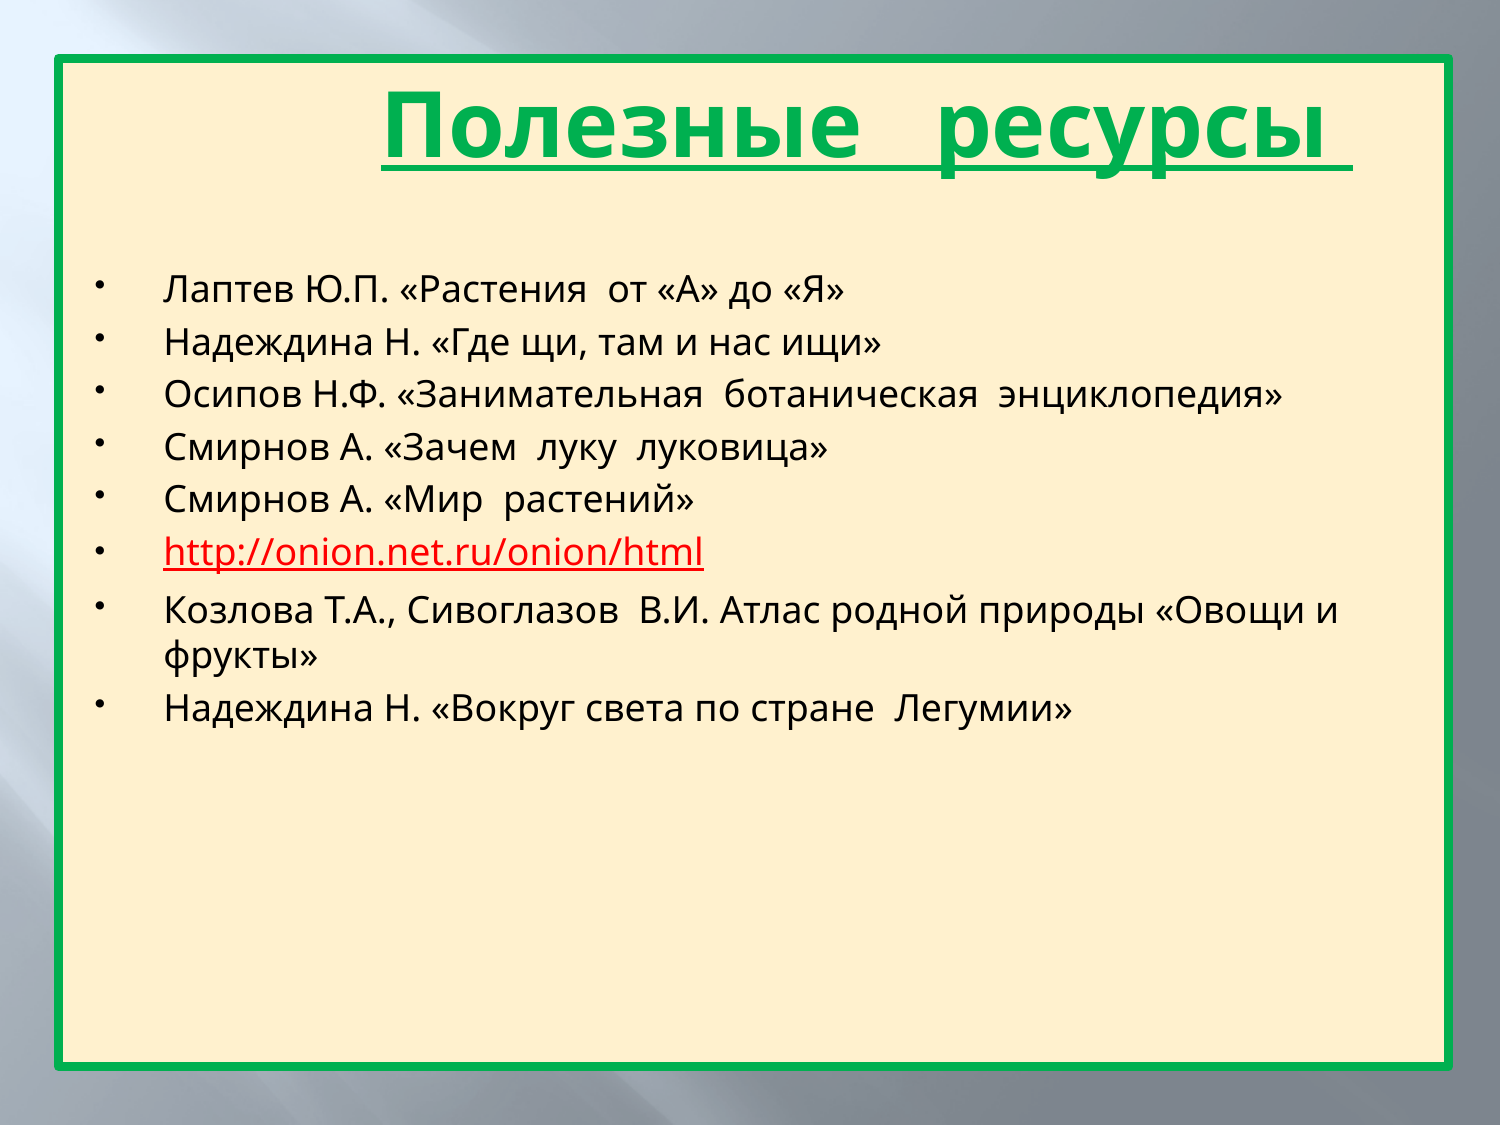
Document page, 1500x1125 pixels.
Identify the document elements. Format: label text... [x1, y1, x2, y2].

list Полезные ресурсы Лаптев Ю.П. «Растения от «А» до «Я» Надеждина Н. «Где щи, там и нас ищи» Осипов Н.Ф. «Занимательная ботаническая энциклопедия» Смирнов А. «Зачем луку луковица» Смирнов А. «Мир растений» http://onion.net.ru/onion/html Козлова Т.А., Сивоглазов В.И. Атлас родной природы «Овощи и фрукты» Надеждина Н. «Вокруг света по стране Легумии» [58, 58, 1449, 1067]
